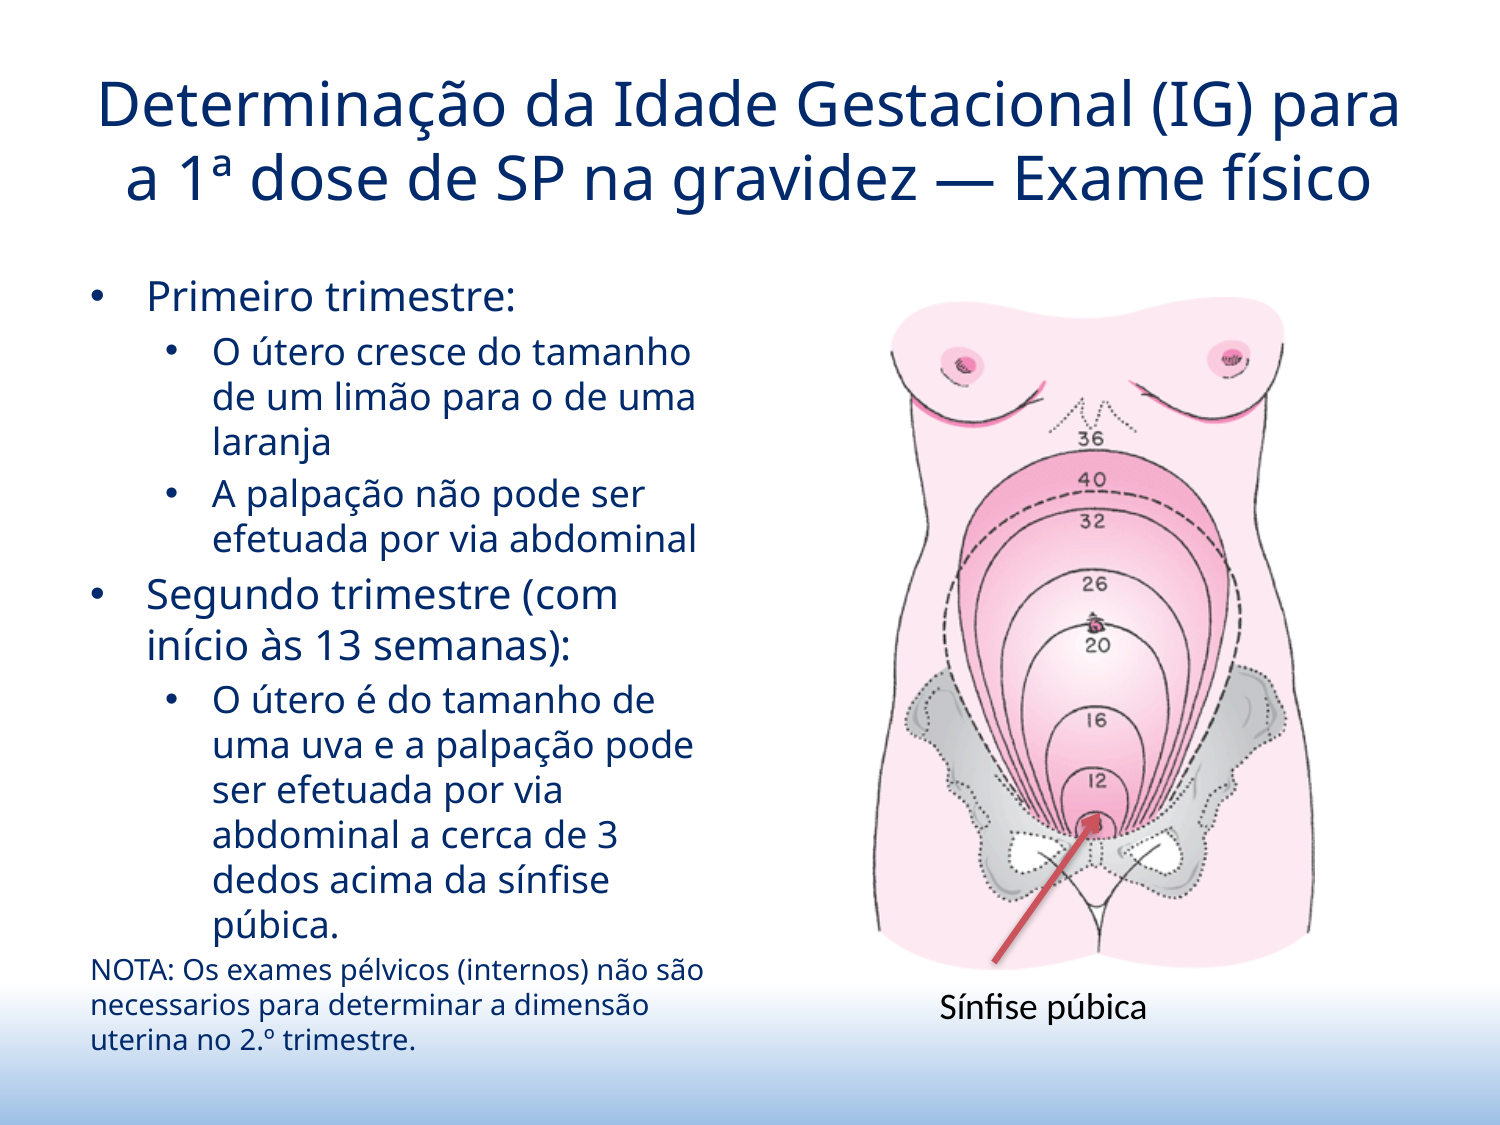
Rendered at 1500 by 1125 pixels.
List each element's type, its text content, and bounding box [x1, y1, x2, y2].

list Primeiro trimestre: O útero cresce do tamanho de um limão para o de uma laranja A palpação não pode ser efetuada por via abdominal Segundo trimestre (com início às 13 semanas): O útero é do tamanho de uma uva e a palpação pode ser efetuada por via abdominal a cerca de 3 dedos acima da sínfise púbica. NOTA: Os exames pélvicos (internos) não são necessarios para determinar a dimensão uterina no 2.º trimestre. [75, 262, 738, 1005]
text_box Sínfise púbica [924, 977, 1300, 1035]
title Determinação da Idade Gestacional (IG) para a 1ª dose de SP na gravidez — Exame físico [75, 45, 1425, 233]
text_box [993, 812, 1101, 963]
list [872, 297, 1316, 970]
